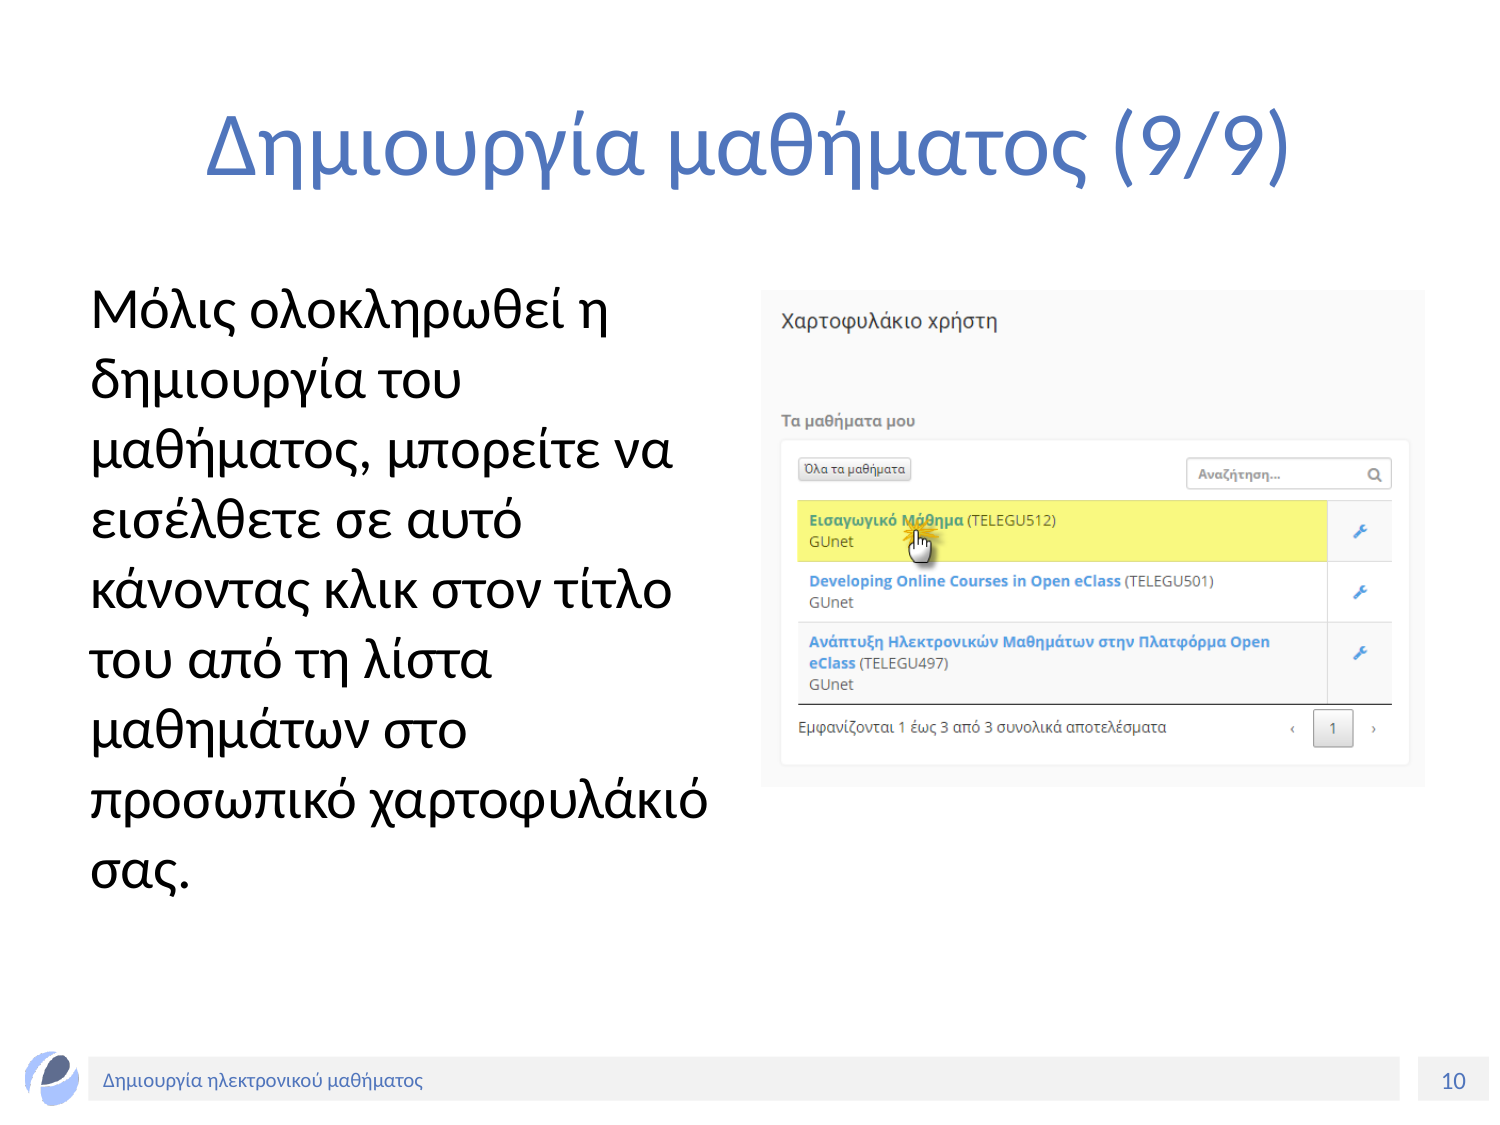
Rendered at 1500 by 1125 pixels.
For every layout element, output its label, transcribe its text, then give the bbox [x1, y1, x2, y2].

title Δημιουργία μαθήματος (9/9) [75, 45, 1425, 233]
list Μόλις ολοκληρωθεί η δημιουργία του μαθήματος, μπορείτε να εισέλθετε σε αυτό κάνοντας κλικ στον τίτλο του από τη λίστα μαθημάτων στο προσωπικό χαρτοφυλάκιό σας. [75, 262, 738, 1005]
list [761, 290, 1425, 787]
